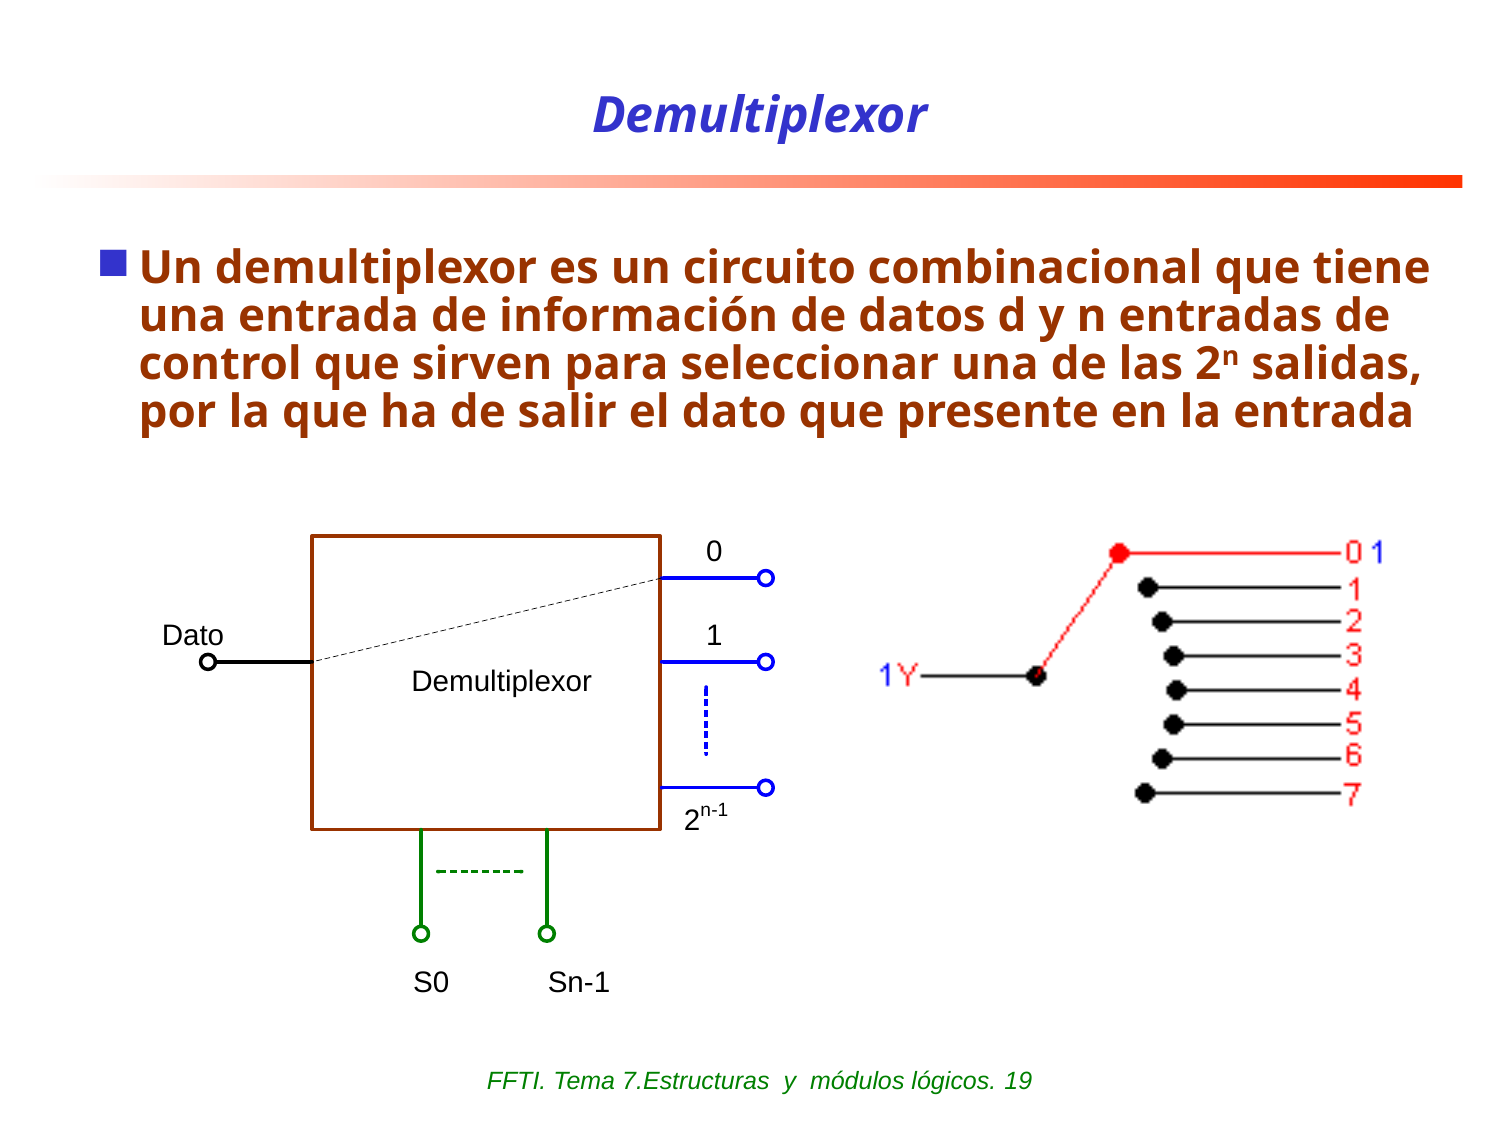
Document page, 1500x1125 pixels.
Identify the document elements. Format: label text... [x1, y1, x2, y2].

footer FFTI. Tema 7.Estructuras y módulos lógicos. 19 [68, 1056, 1451, 1103]
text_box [158, 527, 779, 1006]
list Un demultiplexor es un circuito combinacional que tiene una entrada de información de datos d y n entradas de control que sirven para seleccionar una de las 2n salidas, por la que ha de salir el dato que presente en la entrada [68, 237, 1451, 462]
title Demultiplexor [68, 49, 1451, 176]
picture [830, 527, 1402, 825]
